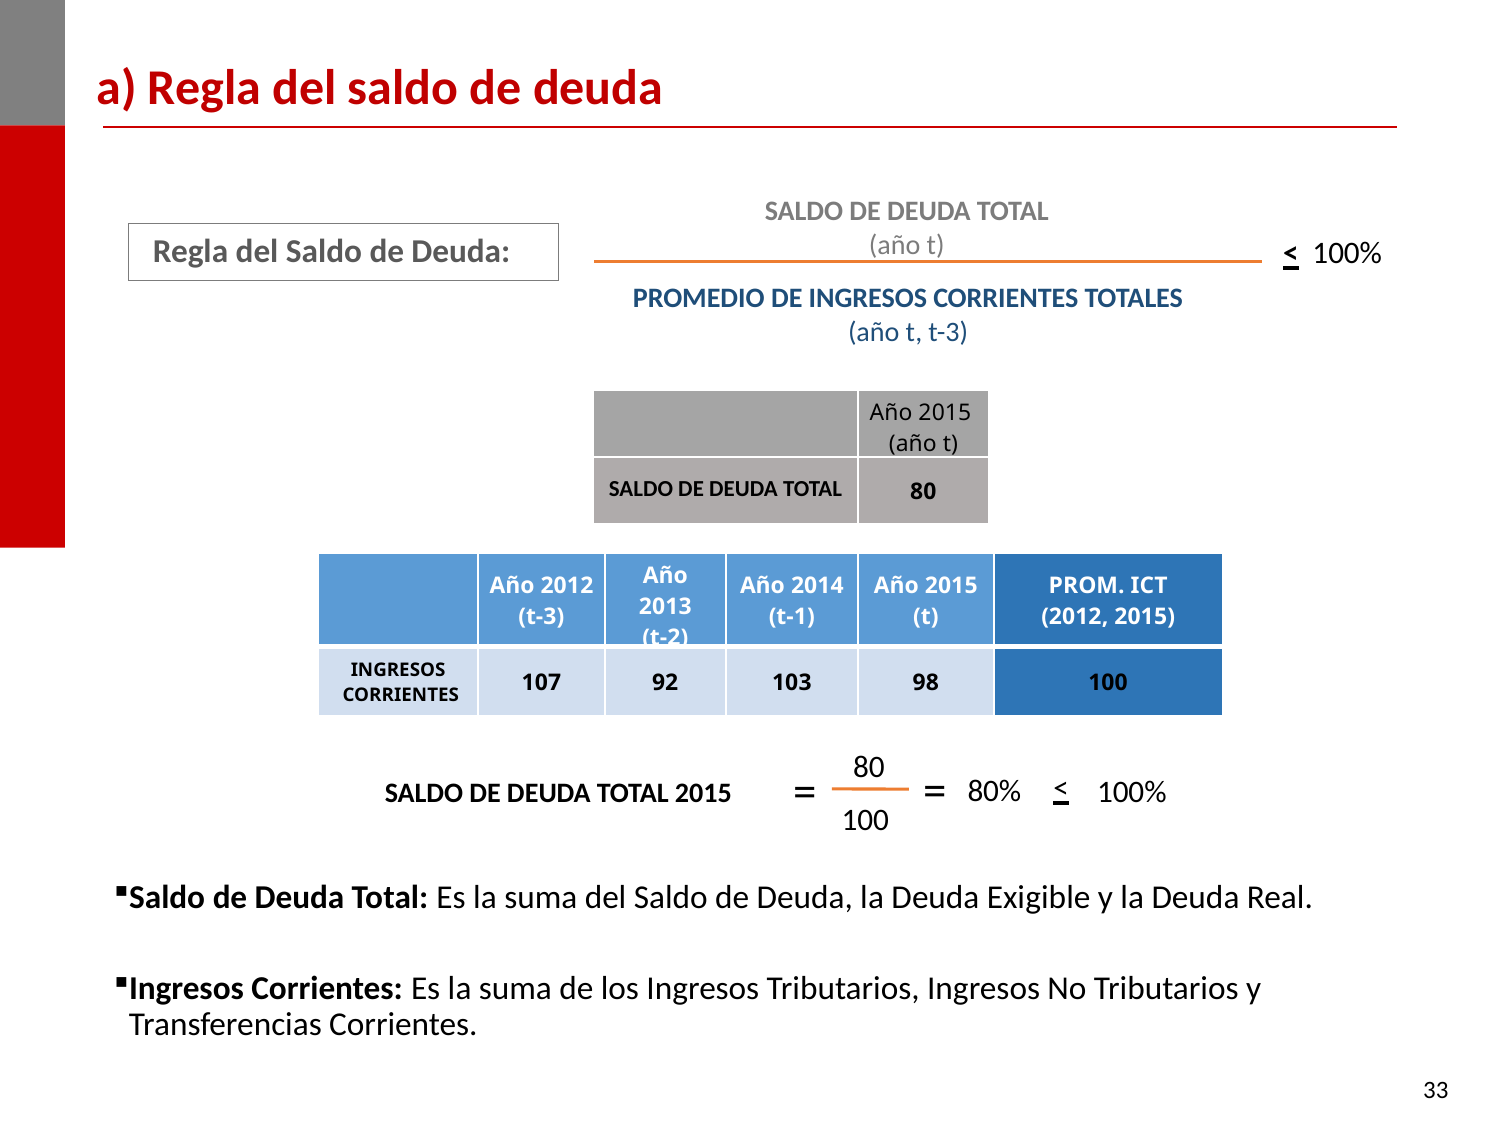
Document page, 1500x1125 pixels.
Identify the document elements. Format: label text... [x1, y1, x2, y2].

table_cell INGRESOS CORRIENTES [319, 649, 477, 715]
table_cell SALDO DE DEUDA TOTAL [594, 458, 857, 523]
text_box 100% [1065, 763, 1198, 817]
text_box 80 [821, 738, 917, 788]
text_box < 100% [1255, 225, 1410, 315]
table_header Año 2015 (t) [859, 554, 993, 644]
text_box a) Regla del saldo de deuda [81, 47, 1411, 123]
table_header Año 2012 (t-3) [479, 554, 604, 644]
text_box 80% [971, 762, 1051, 816]
table_cell 80 [859, 458, 988, 523]
table_cell 103 [727, 649, 857, 715]
table_header [594, 391, 857, 456]
table_header Año 2015 (año t) [859, 391, 988, 456]
text_box SALDO DE DEUDA TOTAL (año t) [610, 184, 1203, 261]
table_header [319, 554, 477, 644]
text_box 100 [817, 791, 914, 844]
table_cell 100 [995, 649, 1222, 715]
text_box = [770, 753, 841, 825]
text_box Saldo de Deuda Total: Es la suma del Saldo de Deuda, la Deuda Exigible y la Deuda Real. Ingresos Corrientes: Es la suma de los Ingresos Tributarios, Ingresos No Tributarios y Transferencias Corrientes. [114, 874, 1441, 1050]
table_header PROM. ICT (2012, 2015) [995, 554, 1222, 644]
text_box SALDO DE DEUDA TOTAL 2015 [265, 766, 770, 816]
table_header Año 2014 (t-1) [727, 554, 857, 644]
table_cell 107 [479, 649, 604, 715]
table_cell 92 [606, 649, 725, 715]
text_box < [988, 759, 1134, 812]
table_header Año 2013 (t-2) [606, 554, 725, 644]
text_box PROMEDIO DE INGRESOS CORRIENTES TOTALES (año t, t-3) [545, 271, 1271, 354]
text_box Regla del Saldo de Deuda: [128, 223, 559, 281]
text_box SALDO DE DEUDA TOTAL (año t) [610, 262, 1203, 268]
table_cell 98 [859, 649, 993, 715]
text_box = [900, 752, 971, 824]
